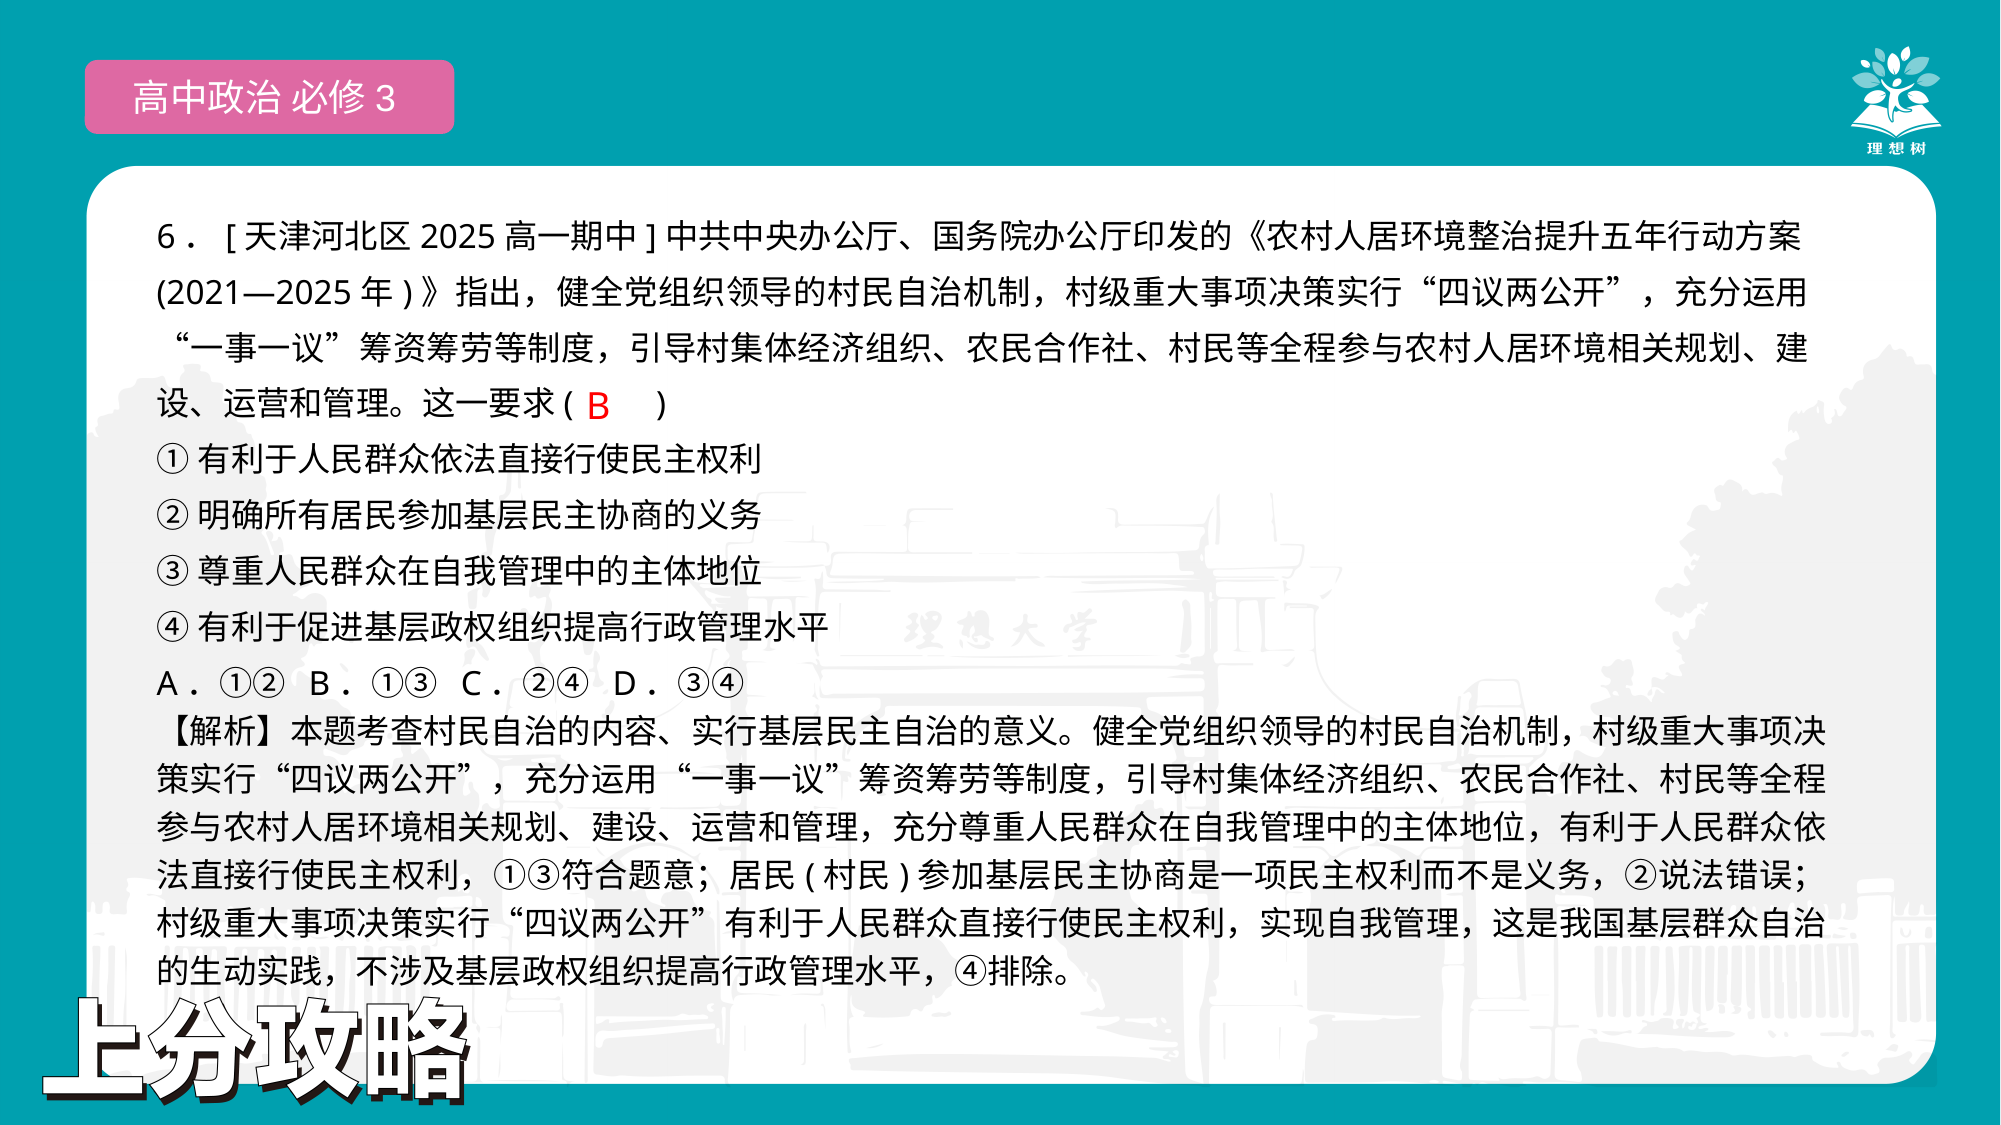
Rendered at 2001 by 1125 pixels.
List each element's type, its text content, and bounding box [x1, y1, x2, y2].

picture [0, 0, 2001, 1125]
text_box 高中政治 必修3 [83, 58, 456, 135]
text_box 6．[天津河北区2025高一期中]中共中央办公厅、国务院办公厅印发的《农村人居环境整治提升五年行动方案(2021—2025年)》指出，健全党组织领导的村民自治机制，村级重大事项决策实行“四议两公开”，充分运用“一事一议”筹资筹劳等制度，引导村集体经济组织、农民合作社、村民等全程参与农村人居环境相关规划、建设、运营和管理。这一要求( ) ①有利于人民群众依法直接行使民主权利 ②明确所有居民参加基层民主协商的义务 ③尊重人民群众在自我管理中的主体地位 ④有利于促进基层政权组织提高行政管理水平 A．①② B．①③ C．②④ D．③④ [141, 191, 1824, 695]
text_box B [571, 352, 682, 435]
text_box 【解析】本题考查村民自治的内容、实行基层民主自治的意义。健全党组织领导的村民自治机制，村级重大事项决策实行“四议两公开”，充分运用“一事一议”筹资筹劳等制度，引导村集体经济组织、农民合作社、村民等全程参与农村人居环境相关规划、建设、运营和管理，充分尊重人民群众在自我管理中的主体地位，有利于人民群众依法直接行使民主权利，①③符合题意；居民(村民)参加基层民主协商是一项民主权利而不是义务，②说法错误；村级重大事项决策实行“四议两公开”有利于人民群众直接行使民主权利，实现自我管理，这是我国基层群众自治的生动实践，不涉及基层政权组织提高行政管理水平，④排除。 [141, 695, 1842, 998]
